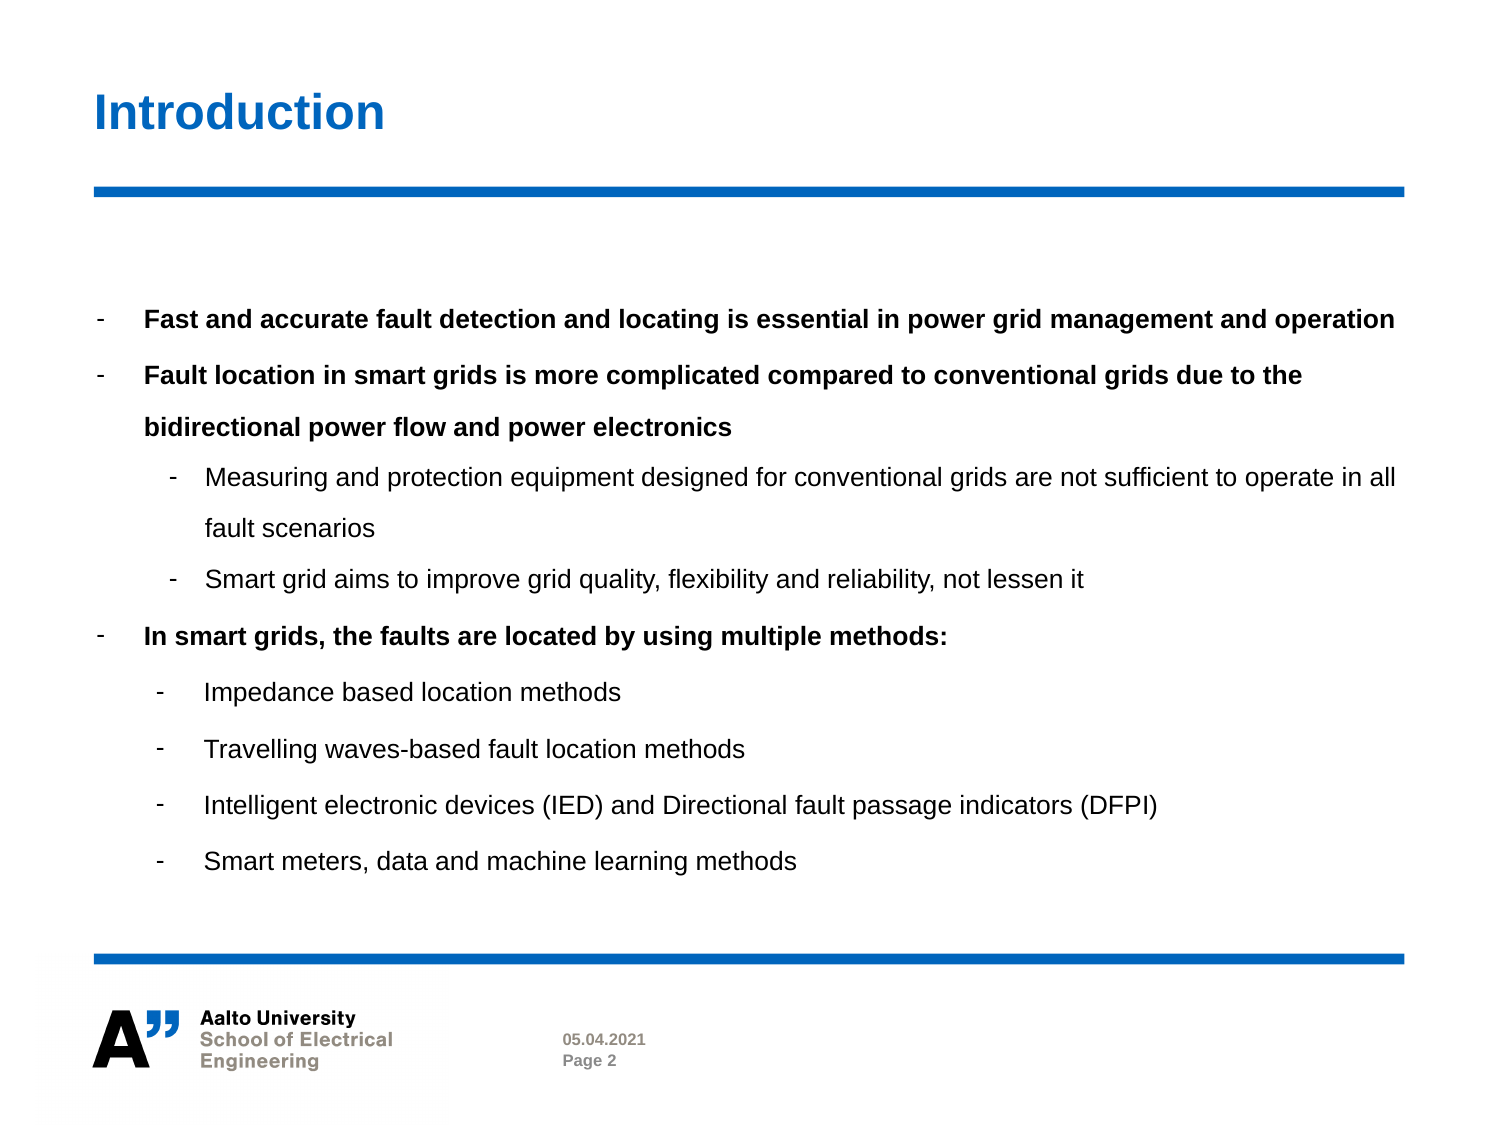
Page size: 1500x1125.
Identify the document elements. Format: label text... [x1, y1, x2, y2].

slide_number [562, 1029, 816, 1050]
title Introduction [93, 80, 1369, 228]
picture [35, 953, 449, 1125]
slide_number Page 2 [562, 1050, 816, 1071]
list Fast and accurate fault detection and locating is essential in power grid management and operation Fault location in smart grids is more complicated compared to conventional grids due to the bidirectional power flow and power electronics Measuring and protection equipment designed for conventional grids are not sufficient to operate in all fault scenarios Smart grid aims to improve grid quality, flexibility and reliability, not lessen it In smart grids, the faults are located by using multiple methods: Impedance based location methods Travelling waves-based fault location methods Intelligent electronic devices (IED) and Directional fault passage indicators (DFPI) Smart meters, data and machine learning methods [93, 245, 1405, 925]
